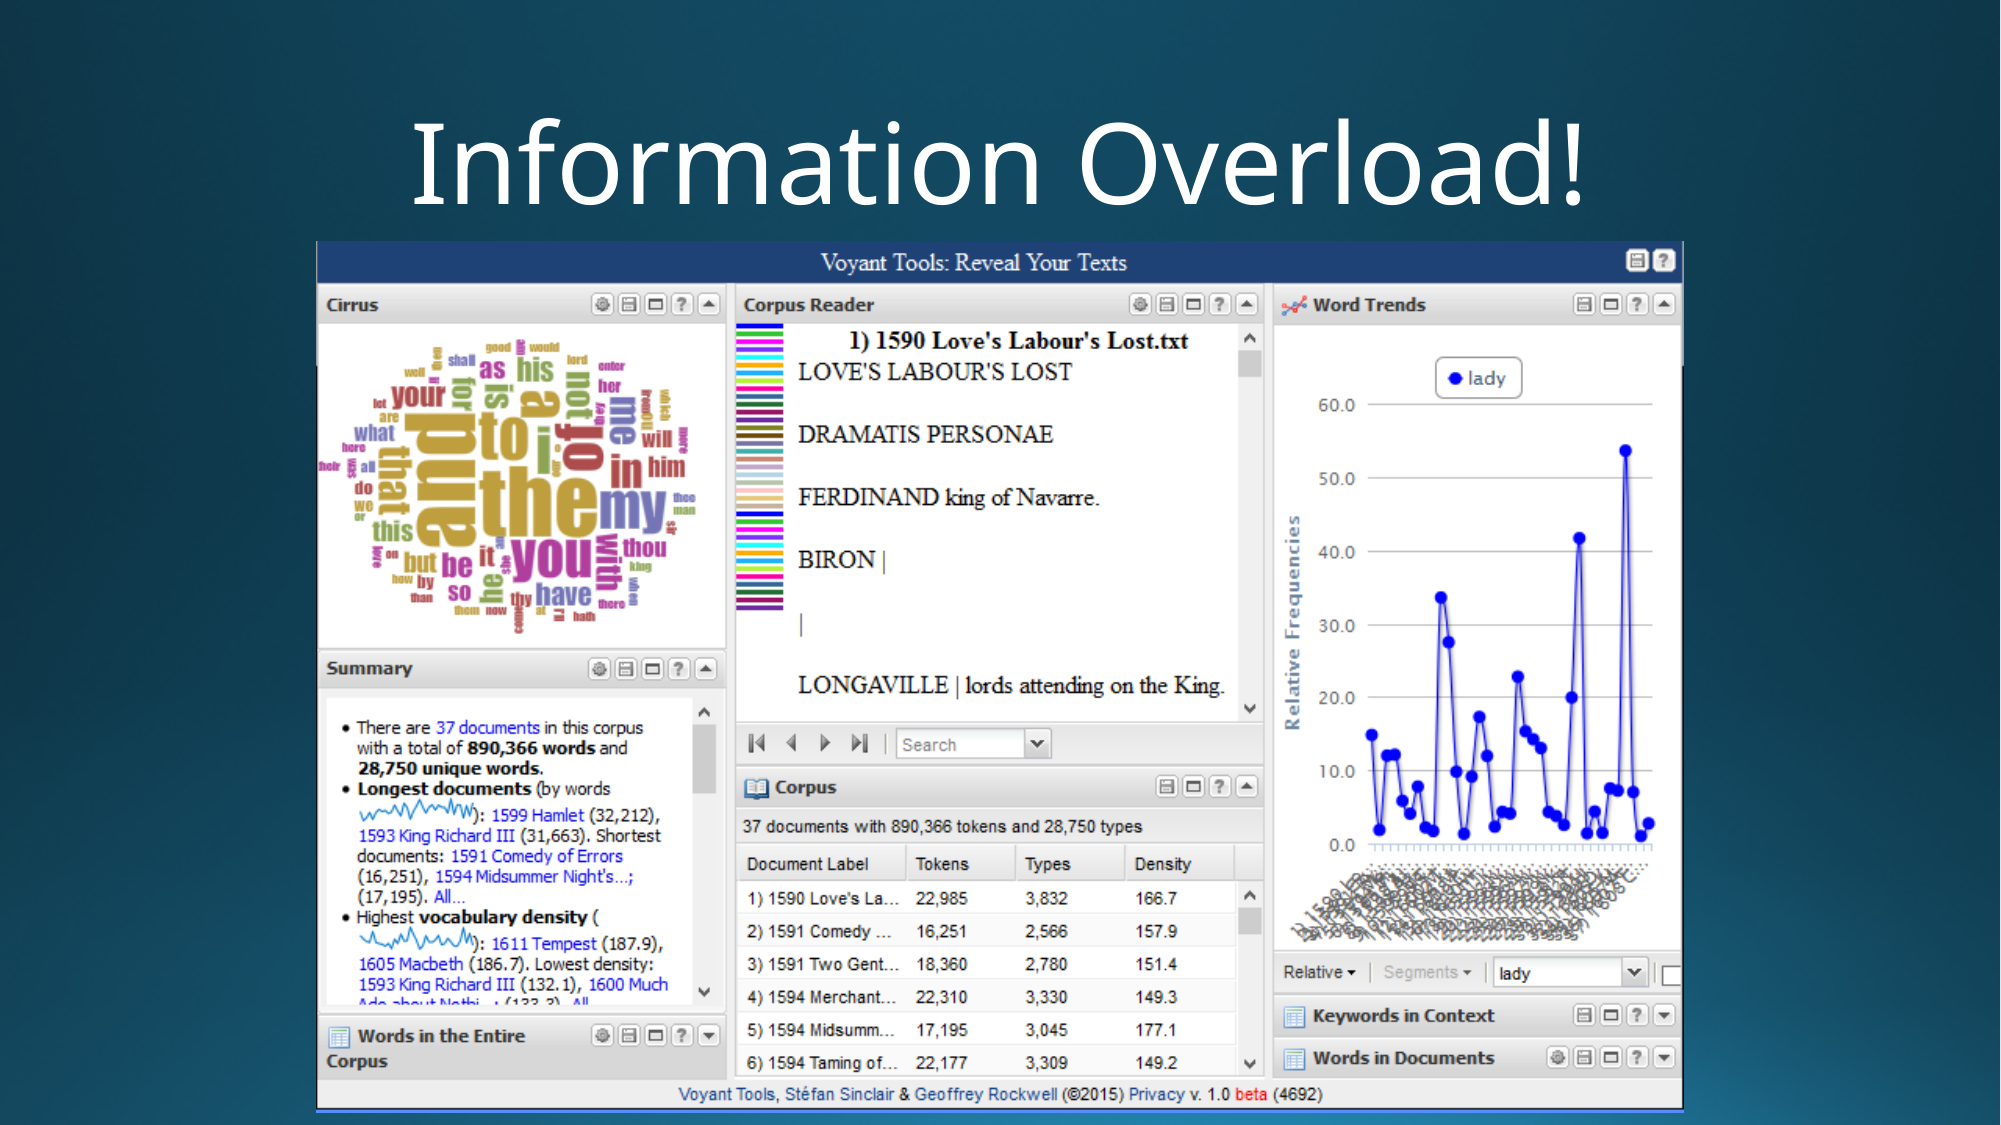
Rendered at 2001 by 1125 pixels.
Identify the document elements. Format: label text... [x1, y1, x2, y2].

picture [0, 0, 2001, 1125]
title Information Overload! [137, 59, 1863, 278]
